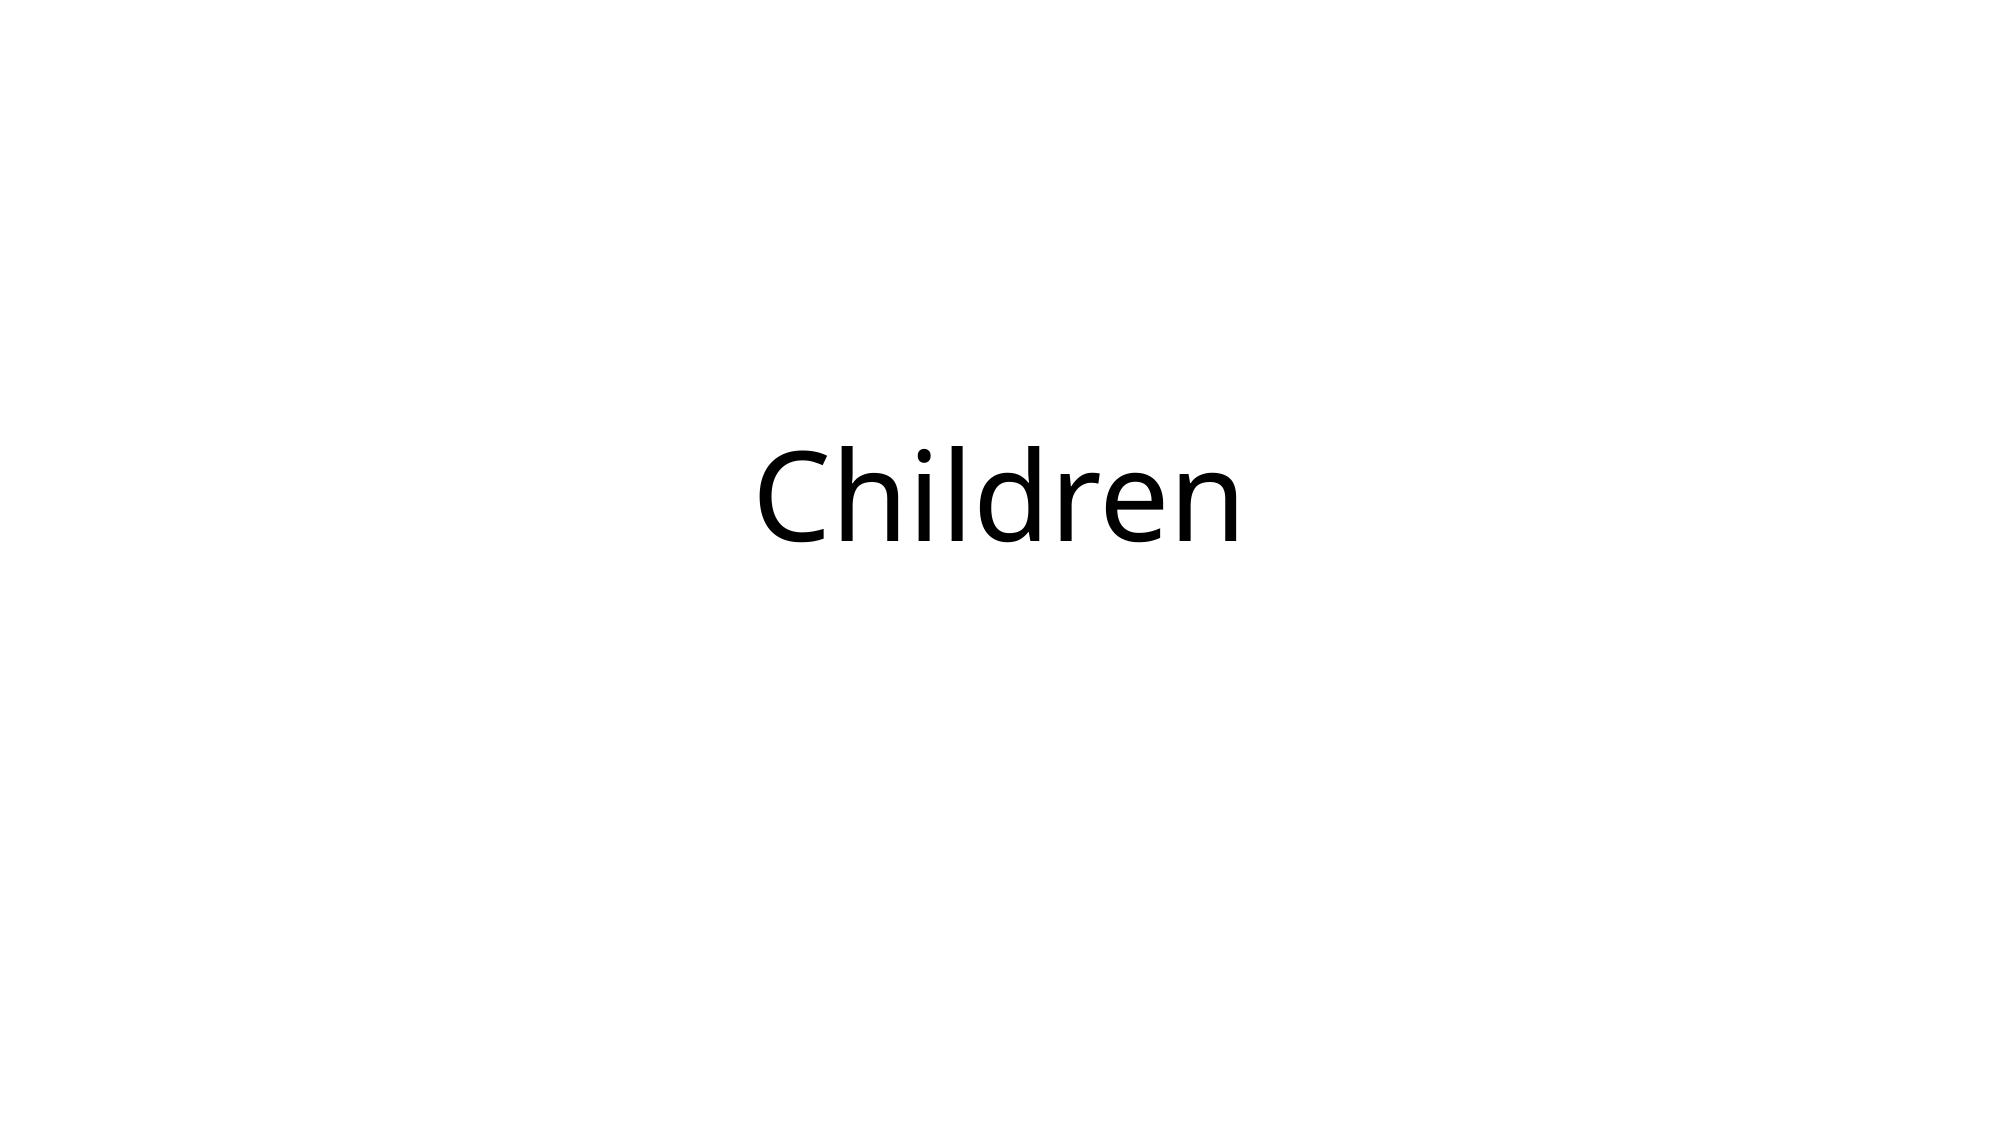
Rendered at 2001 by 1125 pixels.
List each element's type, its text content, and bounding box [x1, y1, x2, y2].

title Children [249, 184, 1750, 576]
